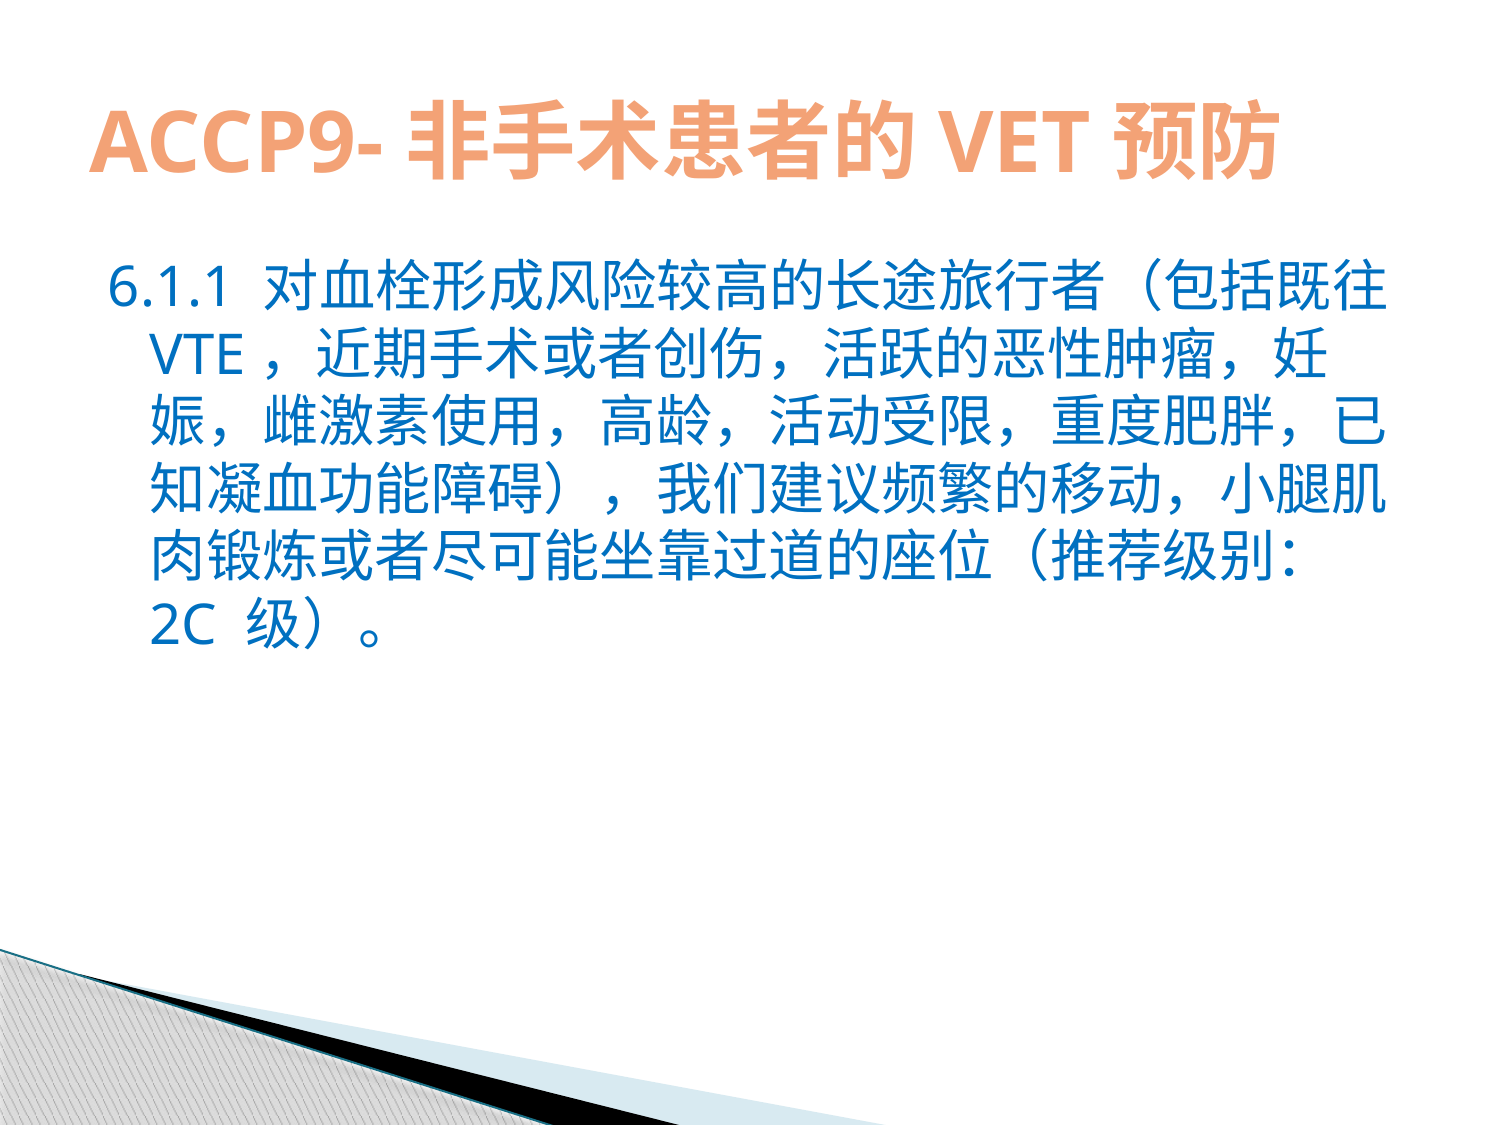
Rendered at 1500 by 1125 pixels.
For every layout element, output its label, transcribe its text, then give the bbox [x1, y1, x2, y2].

list 6.1.1 对血栓形成风险较高的长途旅行者（包括既往VTE，近期手术或者创伤，活跃的恶性肿瘤，妊娠，雌激素使用，高龄，活动受限，重度肥胖，已知凝血功能障碍），我们建议频繁的移动，小腿肌肉锻炼或者尽可能坐靠过道的座位（推荐级别：2C 级）。 [74, 242, 1426, 986]
title ACCP9-非手术患者的VET预防 [75, 45, 1425, 233]
